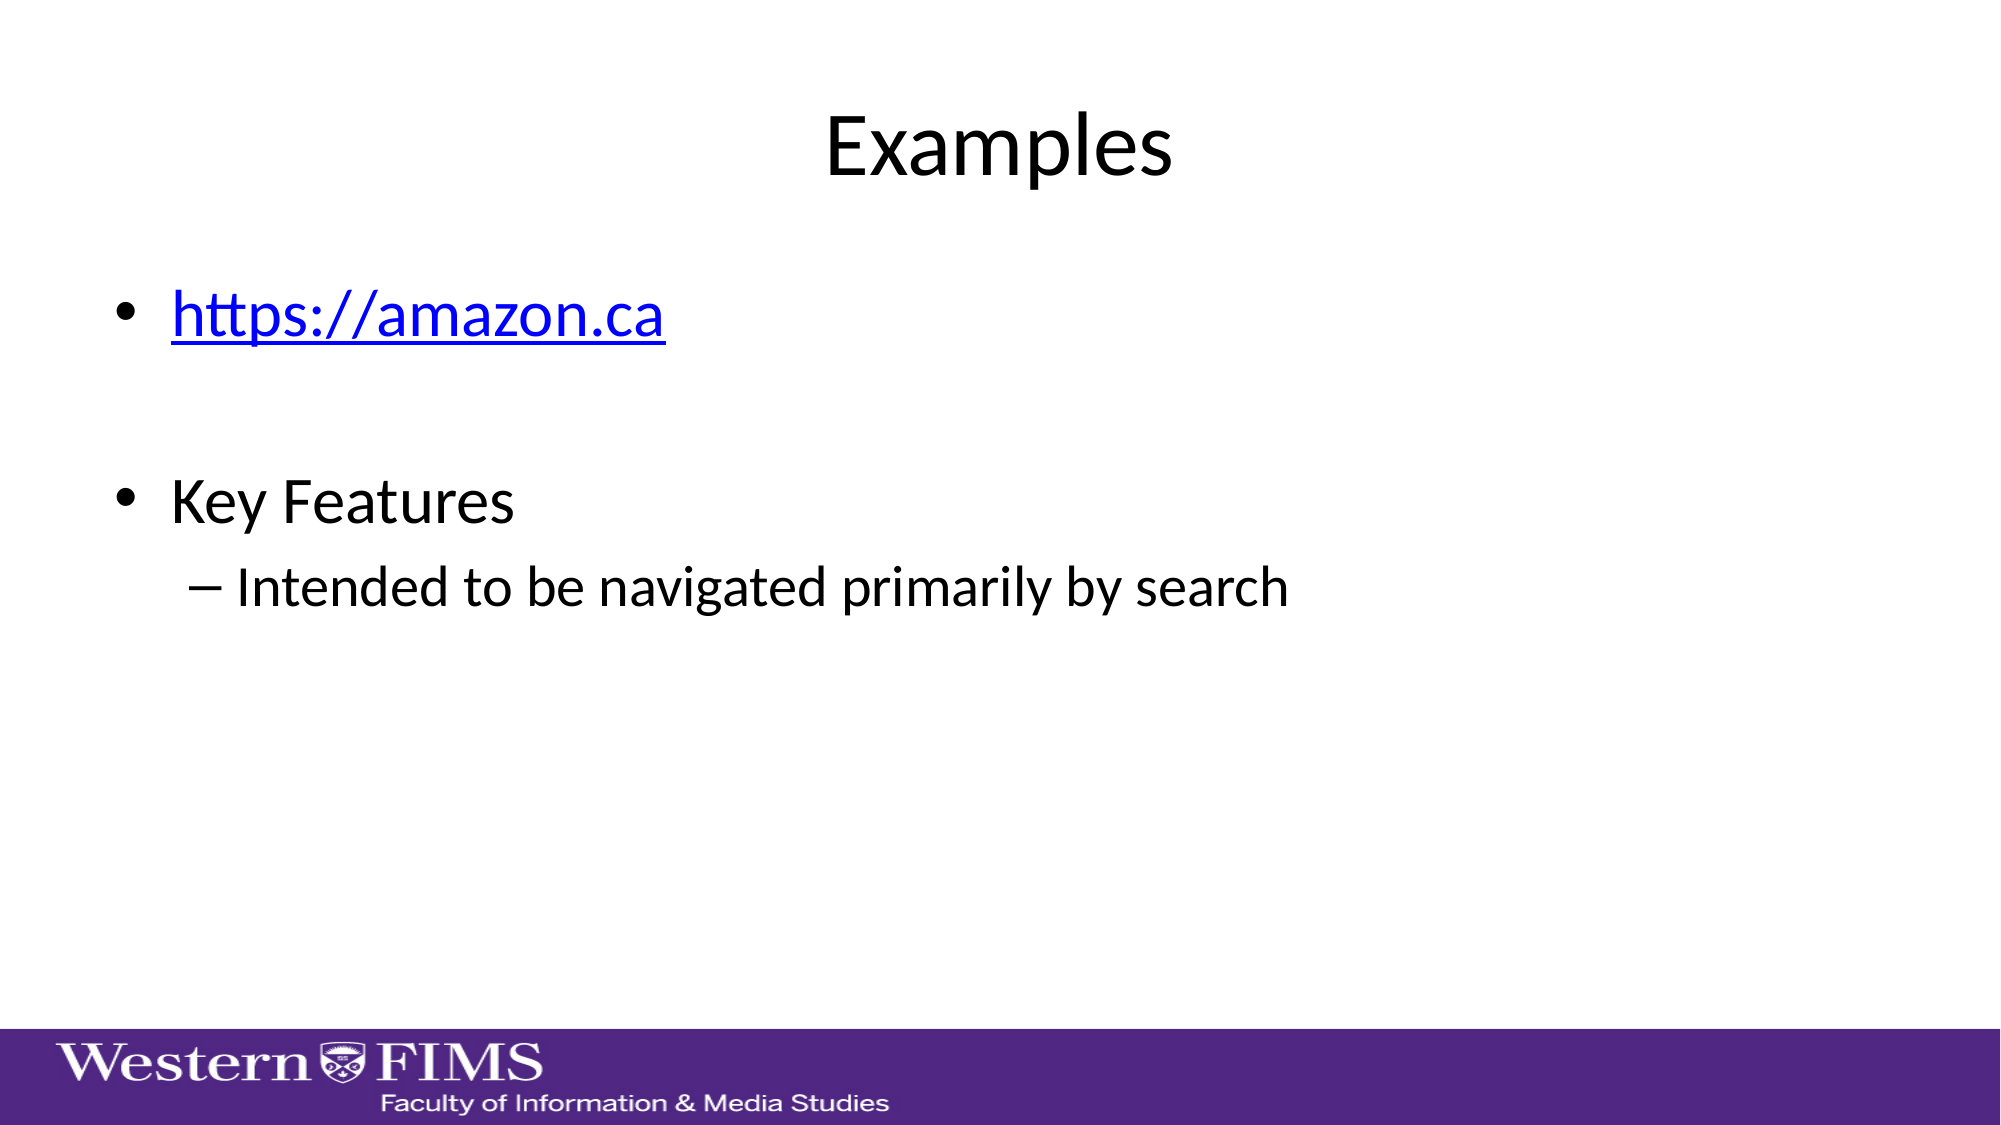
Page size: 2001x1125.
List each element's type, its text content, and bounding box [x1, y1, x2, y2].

list https://amazon.ca Key Features Intended to be navigated primarily by search [99, 262, 1900, 1005]
picture [0, 0, 2001, 1125]
title Examples [99, 45, 1900, 233]
